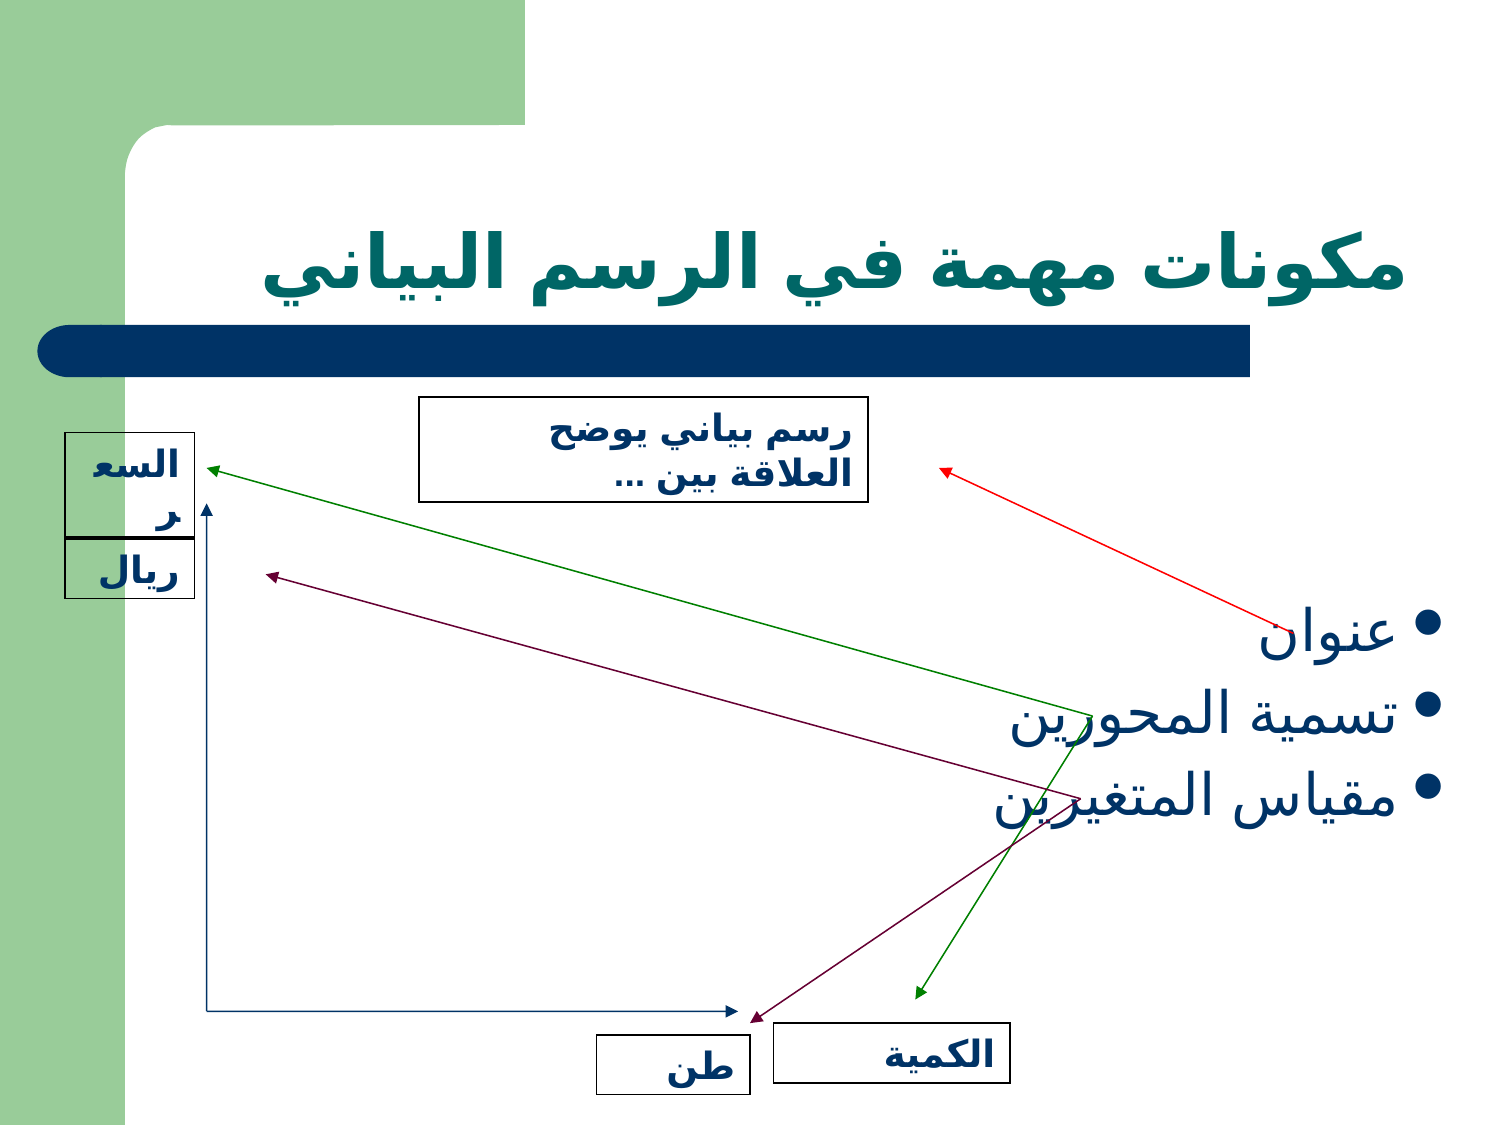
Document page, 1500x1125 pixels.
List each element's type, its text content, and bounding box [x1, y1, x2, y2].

text_box [206, 465, 1093, 717]
text_box ريال [64, 538, 195, 599]
text_box الكمية [773, 1023, 1010, 1083]
text_box رسم بياني يوضح العلاقة بين ... [419, 397, 868, 502]
title مكونات مهمة في الرسم البياني [124, 124, 1426, 313]
text_box [915, 847, 1011, 1000]
text_box السعر [64, 432, 195, 538]
text_box [265, 571, 1081, 799]
list عنوان تسمية المحورين مقياس المتغيرين [218, 585, 1471, 1083]
text_box [750, 799, 1081, 1024]
text_box طن [596, 1034, 751, 1095]
text_box [938, 467, 1294, 634]
text_box [206, 1005, 739, 1018]
text_box [200, 503, 213, 1011]
